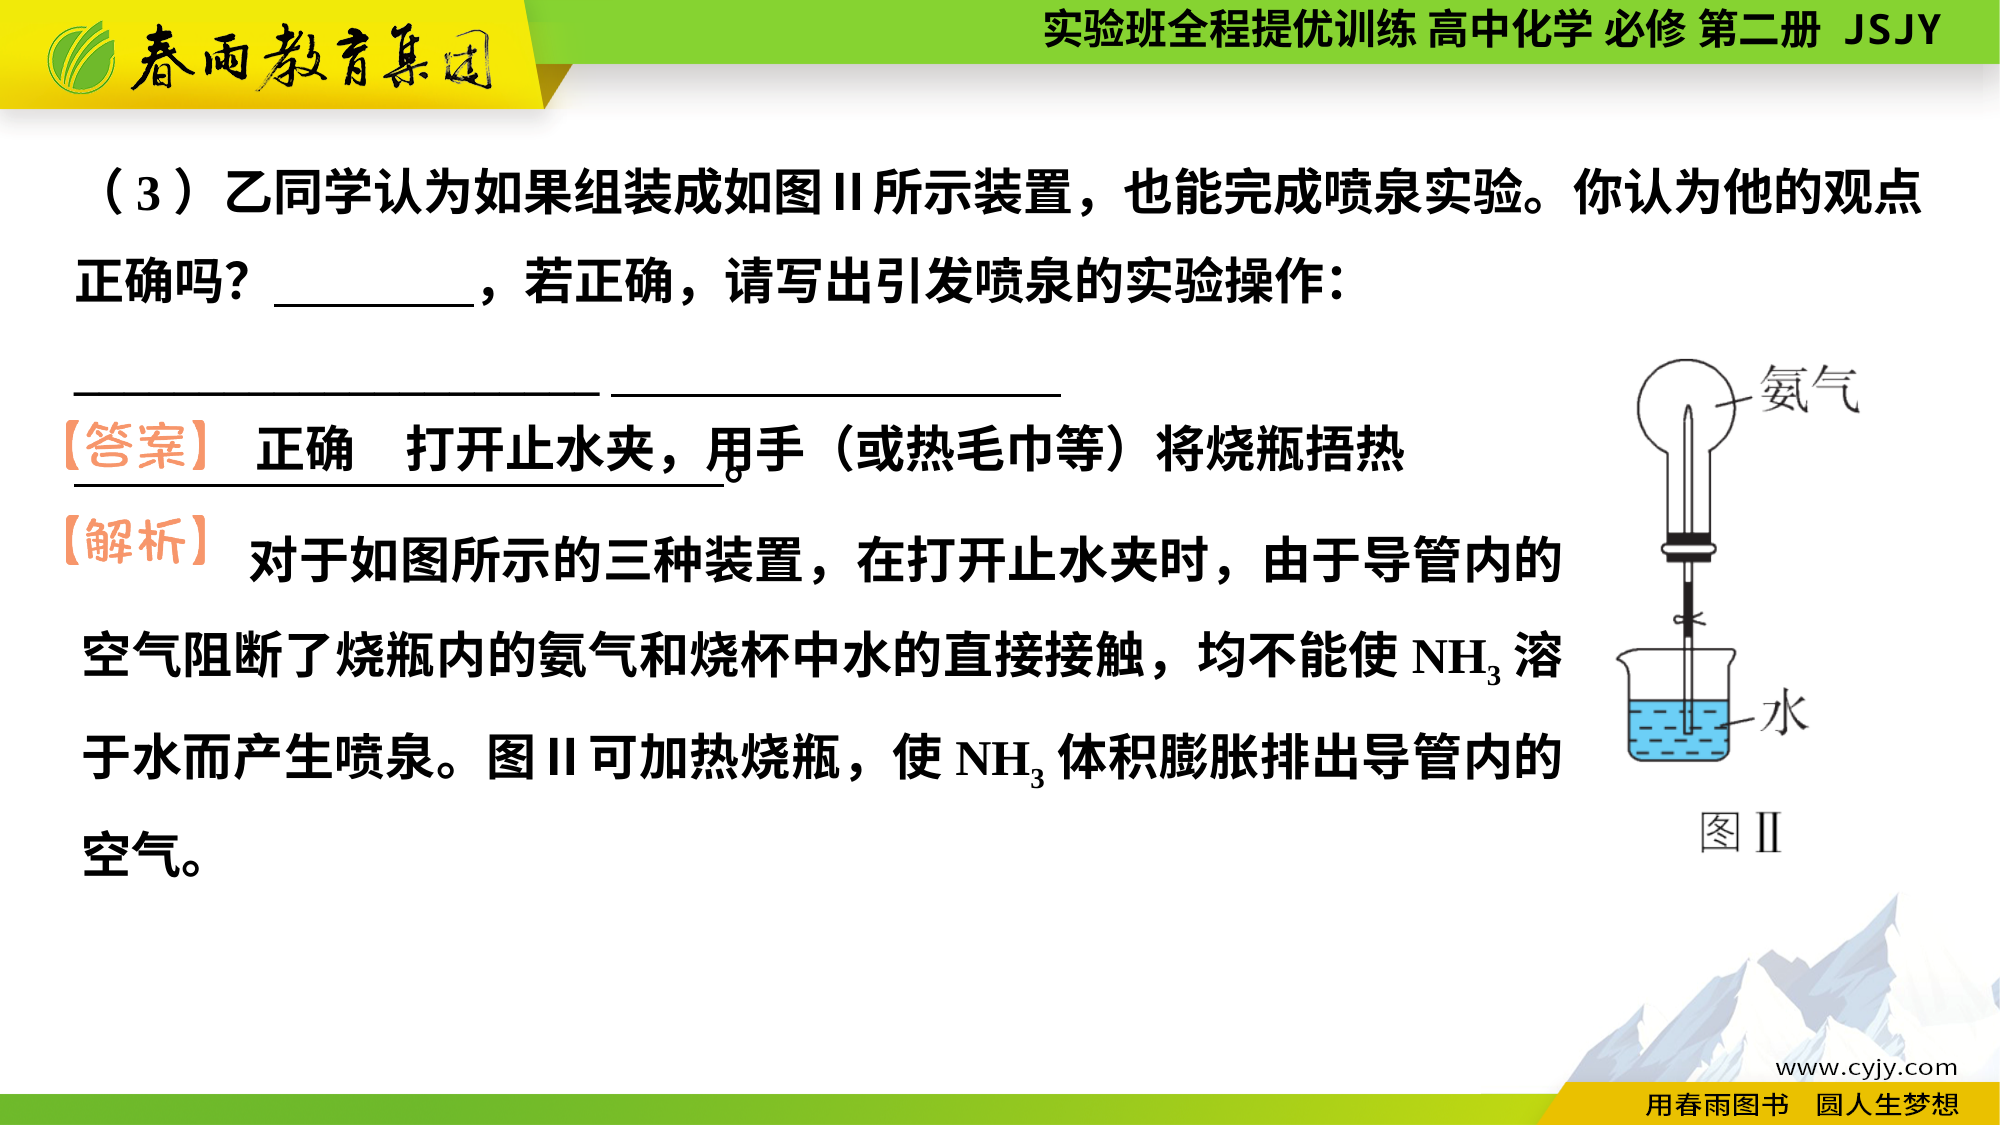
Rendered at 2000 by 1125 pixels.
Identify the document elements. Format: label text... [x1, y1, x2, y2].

picture [0, 0, 2000, 1125]
text_box 正确 打开止水夹，用手（或热毛巾等）将烧瓶捂热 [241, 409, 1450, 491]
text_box 对于如图所示的三种装置，在打开止水夹时，由于导管内的空气阻断了烧瓶内的氨气和烧杯中水的直接接触，均不能使NH3溶于水而产生喷泉。图Ⅱ可加热烧瓶，使NH3体积膨胀排出导管内的空气。 [66, 491, 1579, 892]
list （3）乙同学认为如果组装成如图Ⅱ所示装置，也能完成喷泉实验。你认为他的观点正确吗？ ，若正确，请写出引发喷泉的实验操作：_____________________ 。 [59, 122, 1944, 411]
